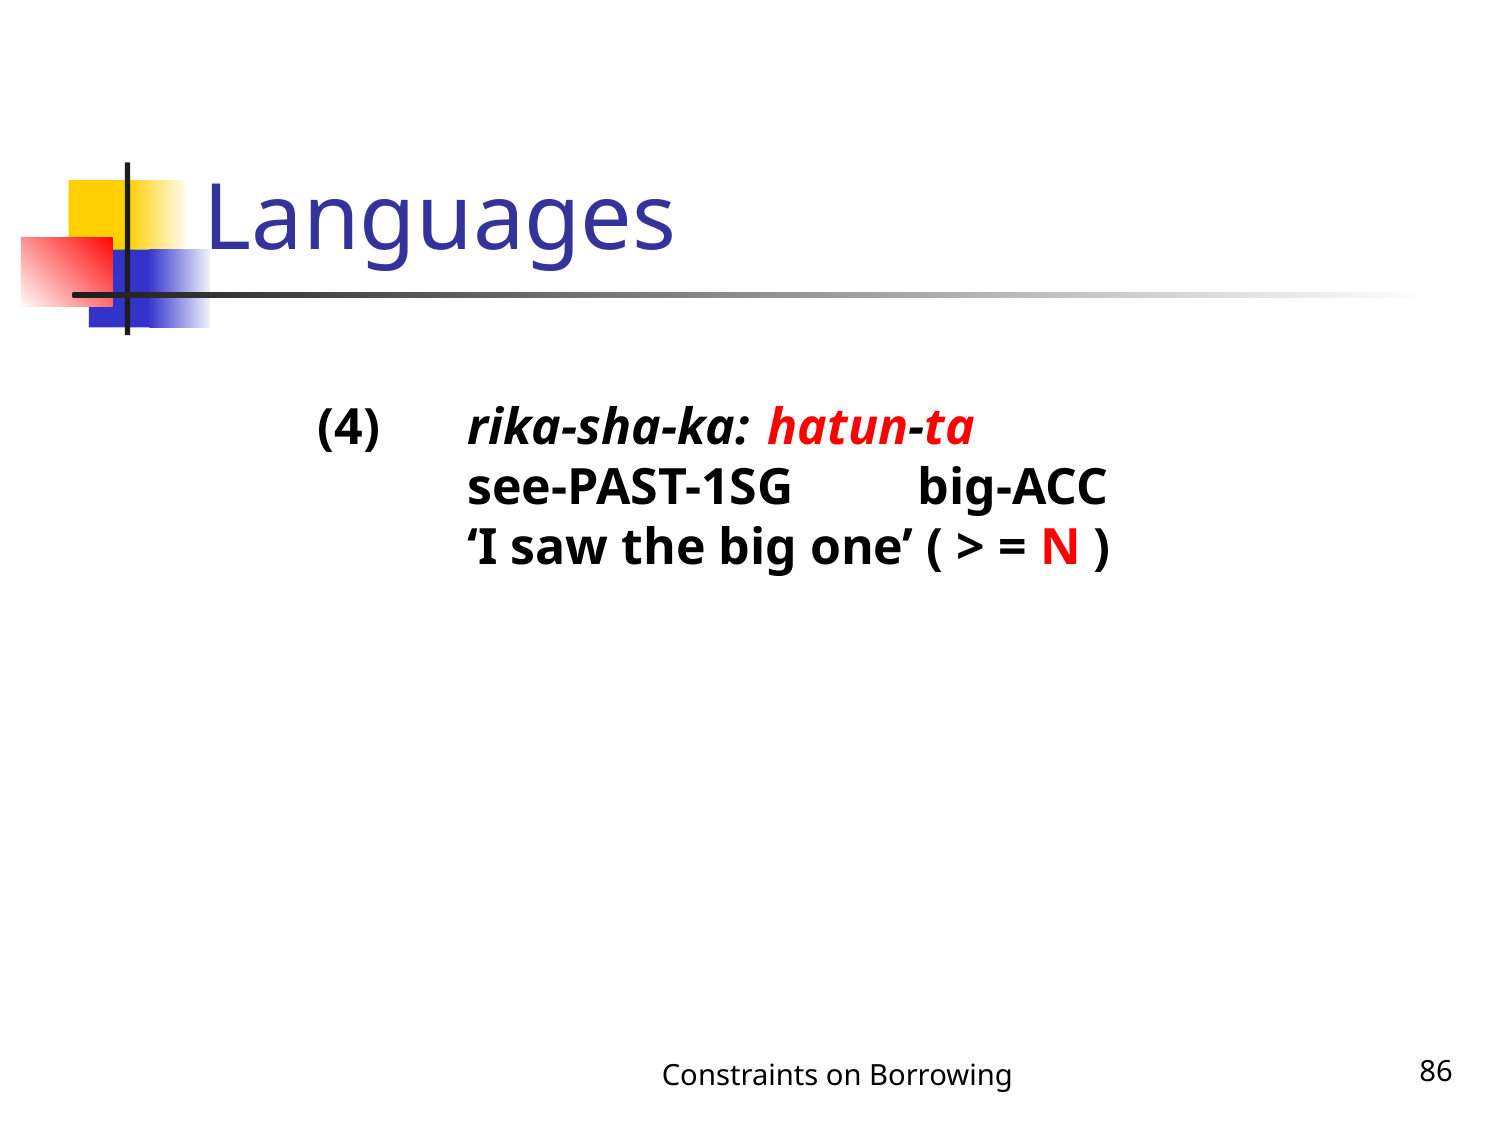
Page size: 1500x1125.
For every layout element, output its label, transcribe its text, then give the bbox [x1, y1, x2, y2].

title Languages [188, 34, 1468, 276]
slide_number 86 [1154, 1023, 1468, 1100]
footer Constraints on Borrowing [599, 1023, 1076, 1100]
text_box (4) rika-sha-ka: hatun-ta see-PAST-1SG big-ACC ‘I saw the big one’ ( > = N ) [303, 387, 1126, 582]
